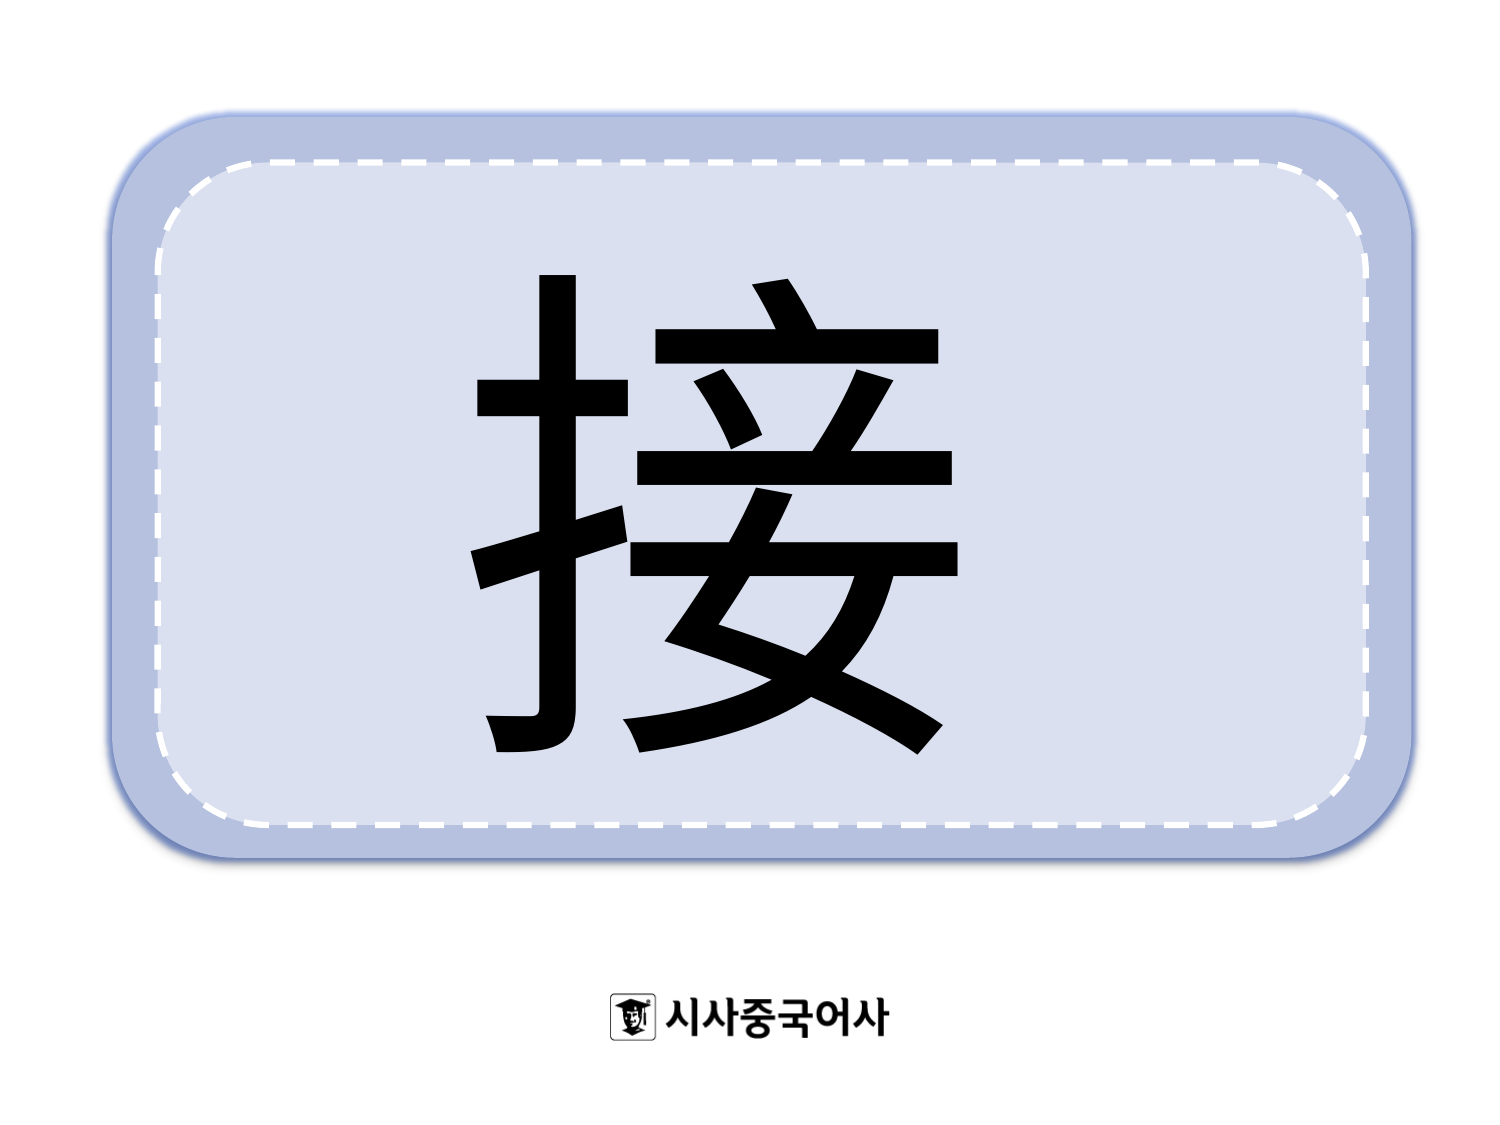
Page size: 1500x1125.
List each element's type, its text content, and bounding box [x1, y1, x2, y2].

text_box 接 [171, 172, 1380, 836]
text_box [162, 160, 1371, 824]
picture [602, 987, 898, 1047]
